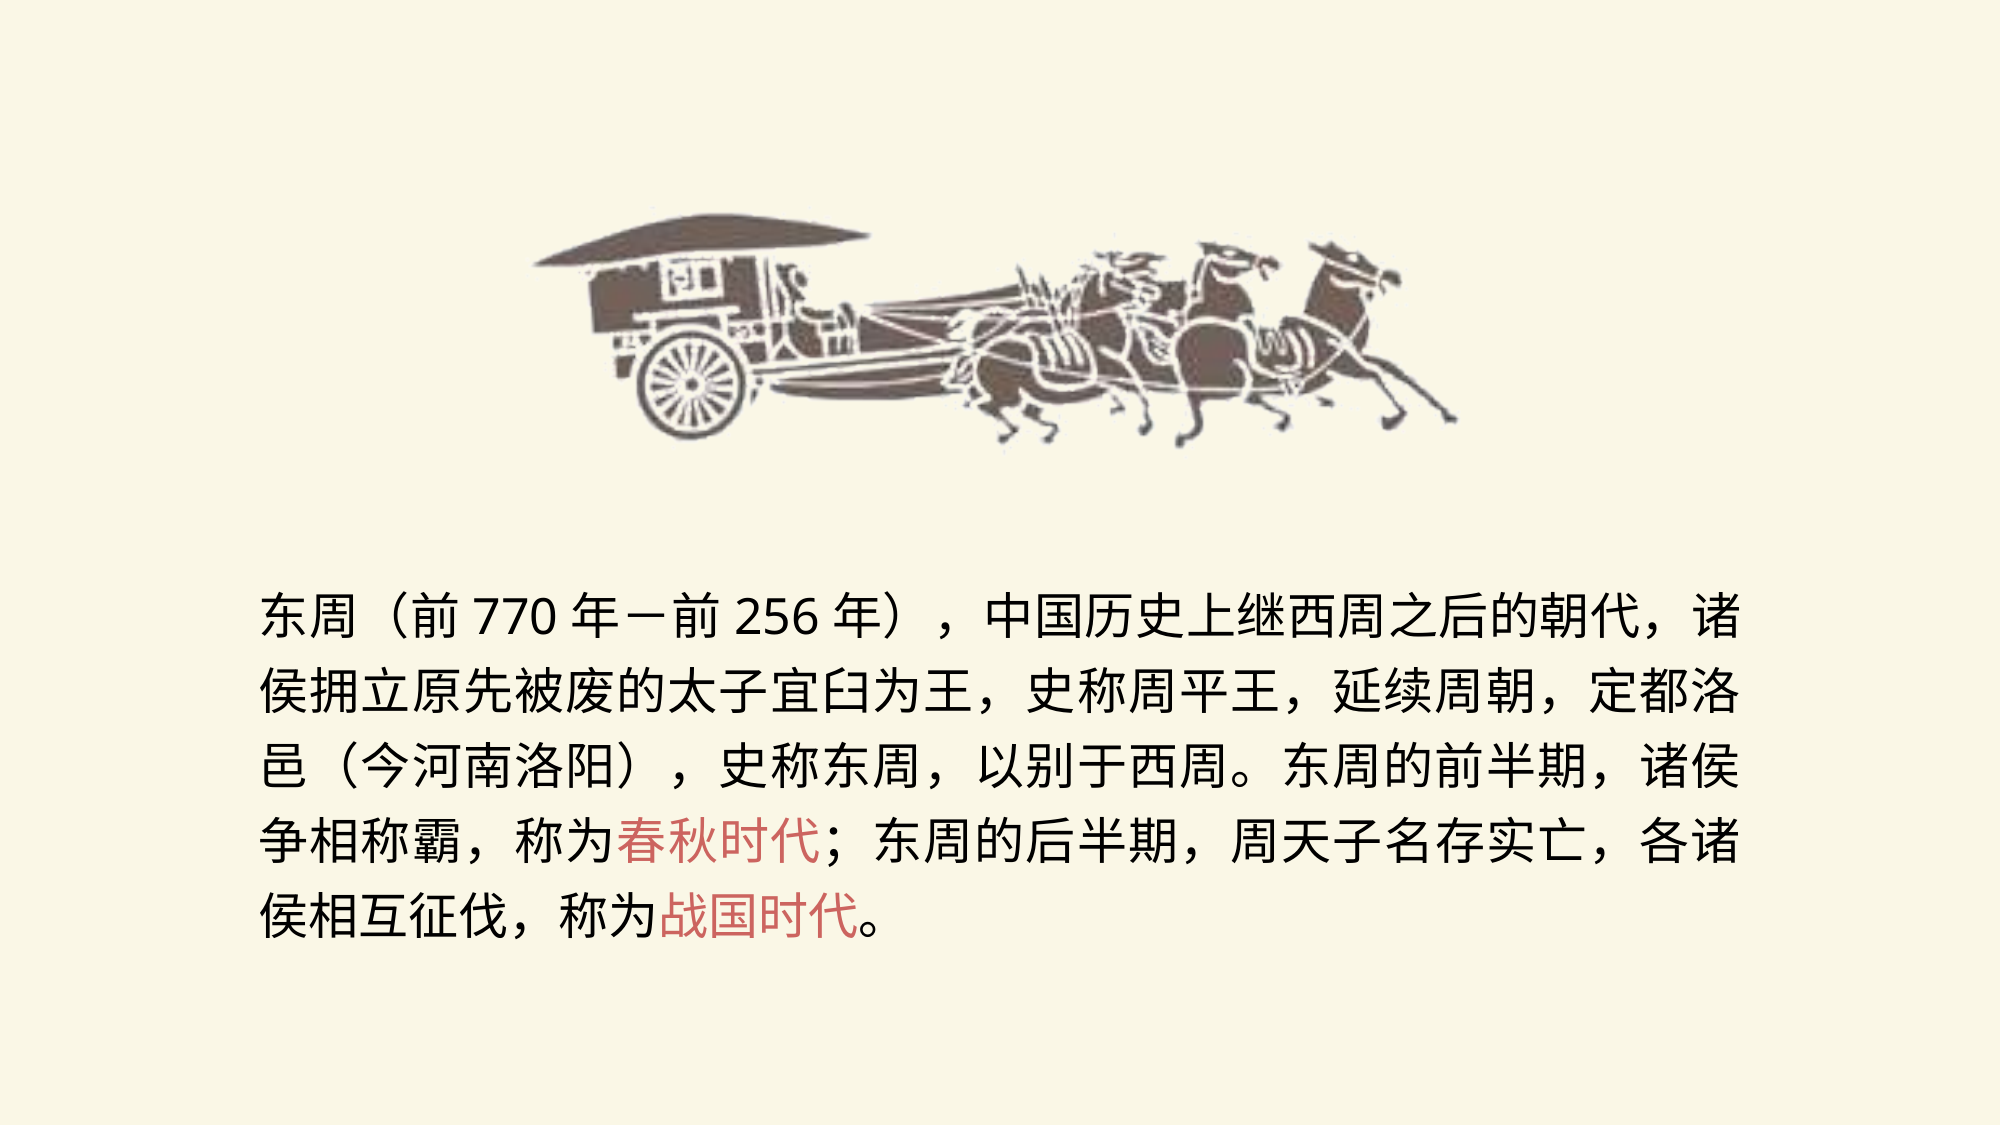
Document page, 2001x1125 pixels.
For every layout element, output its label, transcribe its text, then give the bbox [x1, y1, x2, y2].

text_box 东周（前770年－前256年），中国历史上继西周之后的朝代，诸侯拥立原先被废的太子宜臼为王，史称周平王，延续周朝，定都洛邑（今河南洛阳），史称东周，以别于西周。东周的前半期，诸侯争相称霸，称为春秋时代；东周的后半期，周天子名存实亡，各诸侯相互征伐，称为战国时代。 [243, 562, 1757, 953]
picture [513, 131, 1487, 525]
